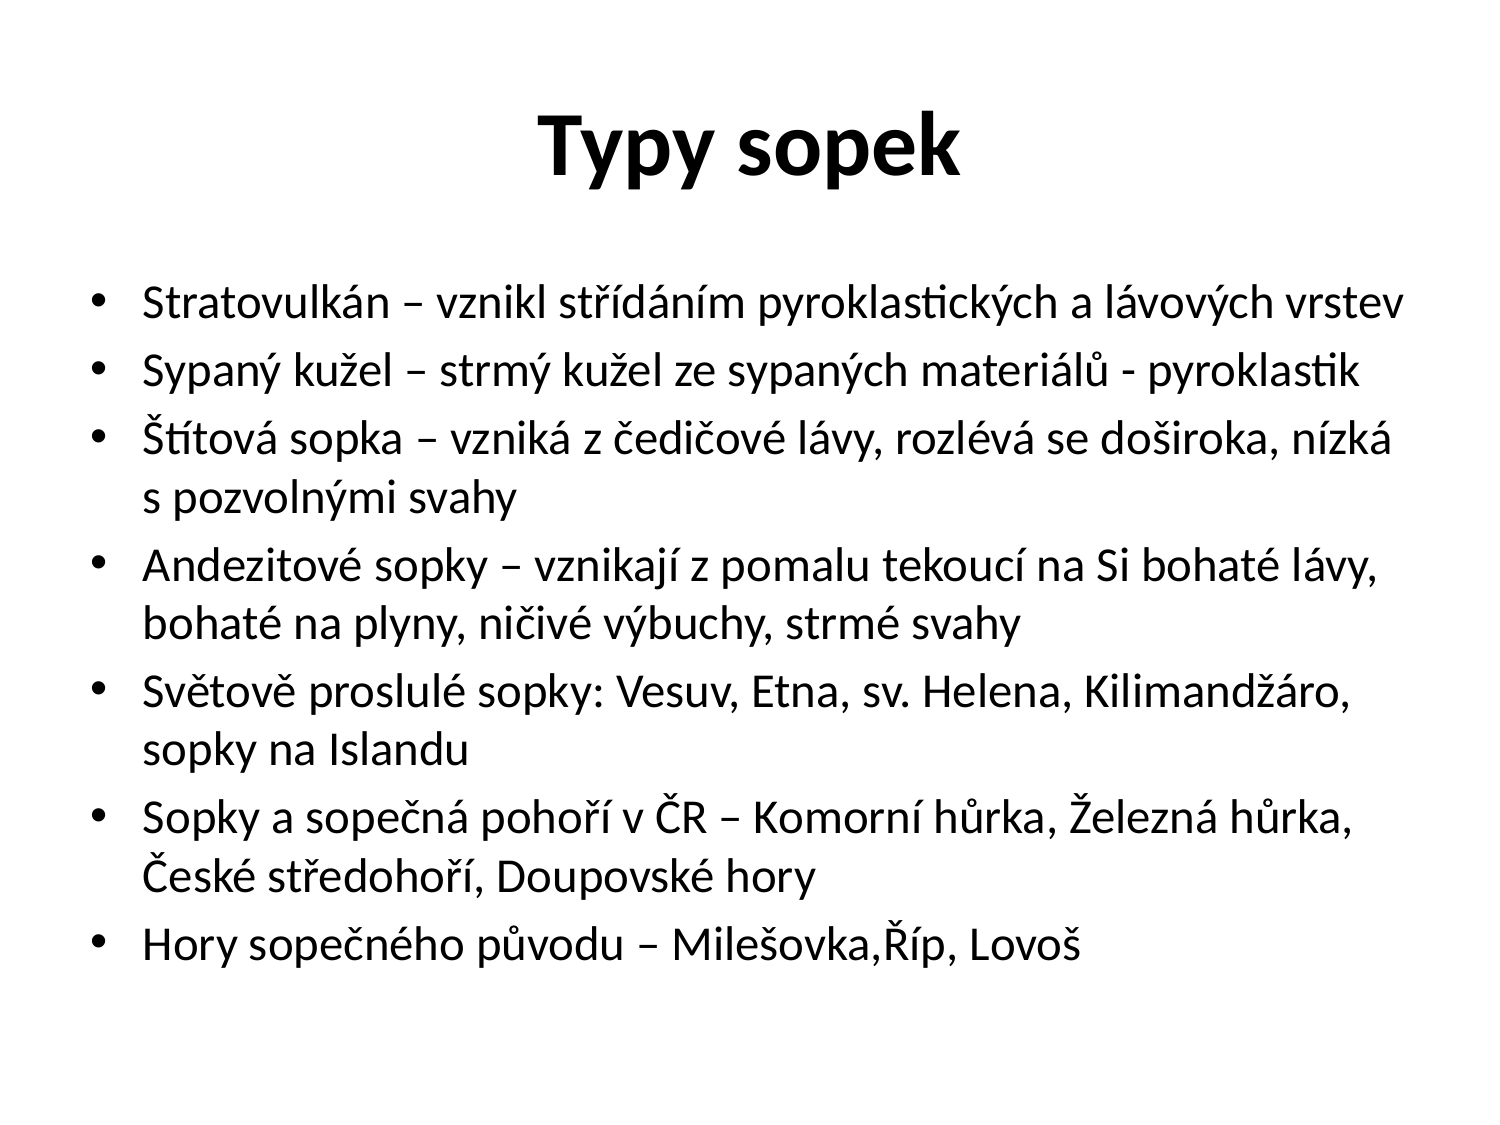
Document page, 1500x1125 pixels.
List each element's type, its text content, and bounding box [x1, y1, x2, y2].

title Typy sopek [75, 45, 1425, 233]
list Stratovulkán – vznikl střídáním pyroklastických a lávových vrstev Sypaný kužel – strmý kužel ze sypaných materiálů - pyroklastik Štítová sopka – vzniká z čedičové lávy, rozlévá se doširoka, nízká s pozvolnými svahy Andezitové sopky – vznikají z pomalu tekoucí na Si bohaté lávy, bohaté na plyny, ničivé výbuchy, strmé svahy Světově proslulé sopky: Vesuv, Etna, sv. Helena, Kilimandžáro, sopky na Islandu Sopky a sopečná pohoří v ČR – Komorní hůrka, Železná hůrka, České středohoří, Doupovské hory Hory sopečného původu – Milešovka,Říp, Lovoš [75, 262, 1425, 1005]
